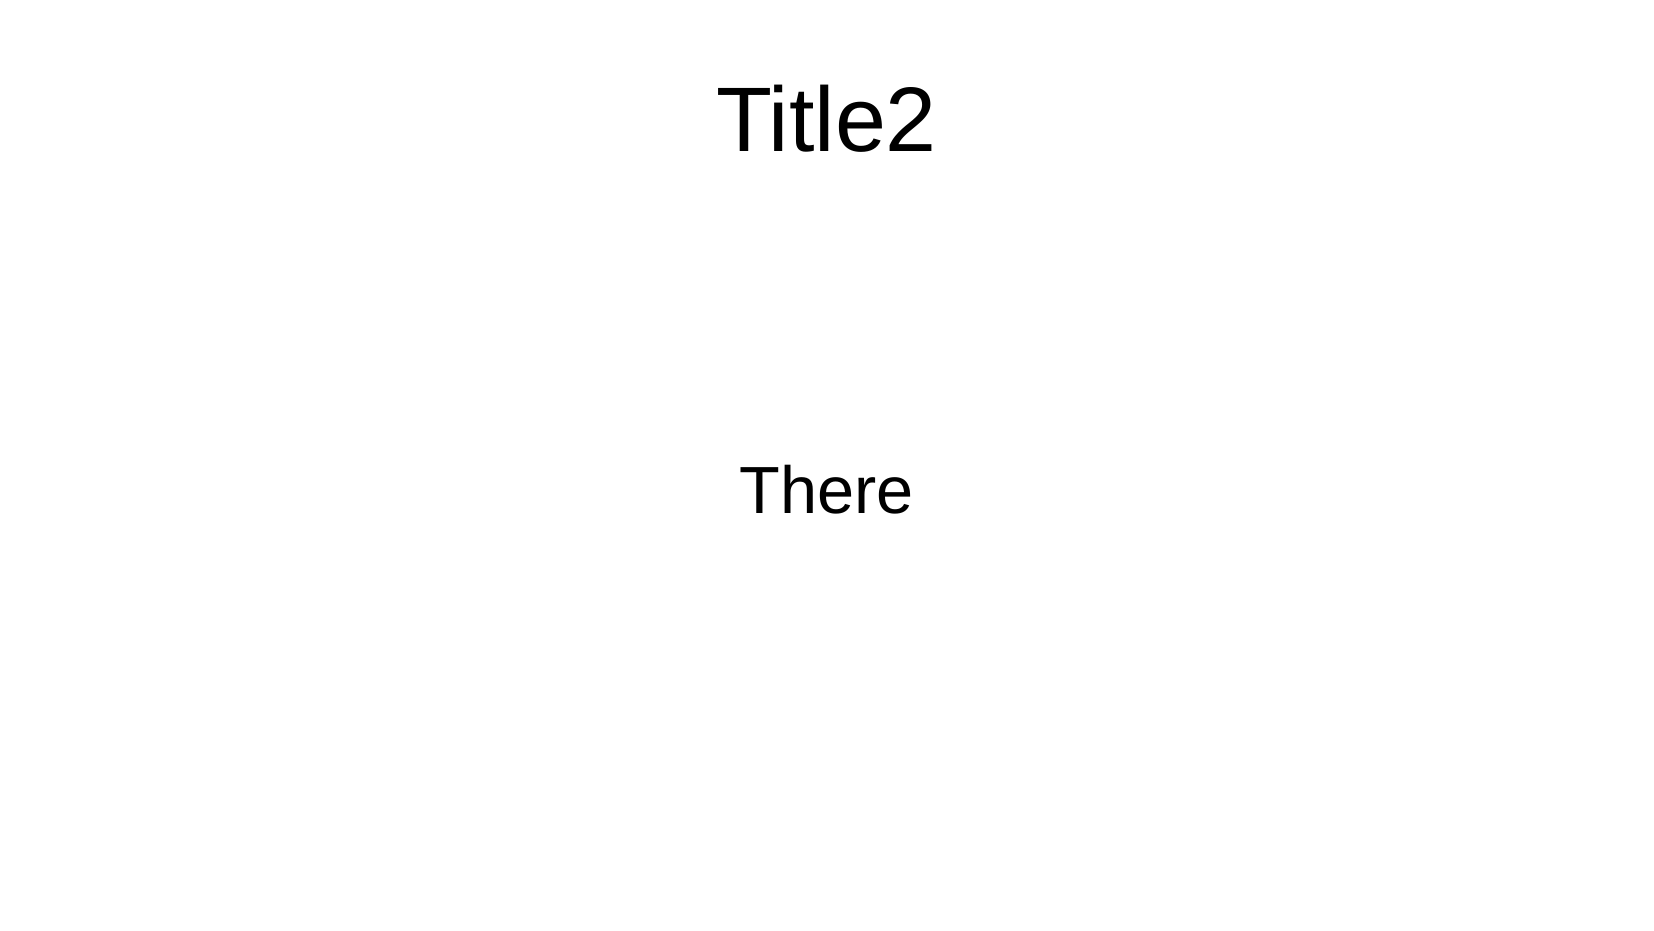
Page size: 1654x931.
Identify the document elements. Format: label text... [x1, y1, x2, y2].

subtitle There [82, 217, 1571, 757]
title Title2 [82, 37, 1571, 193]
